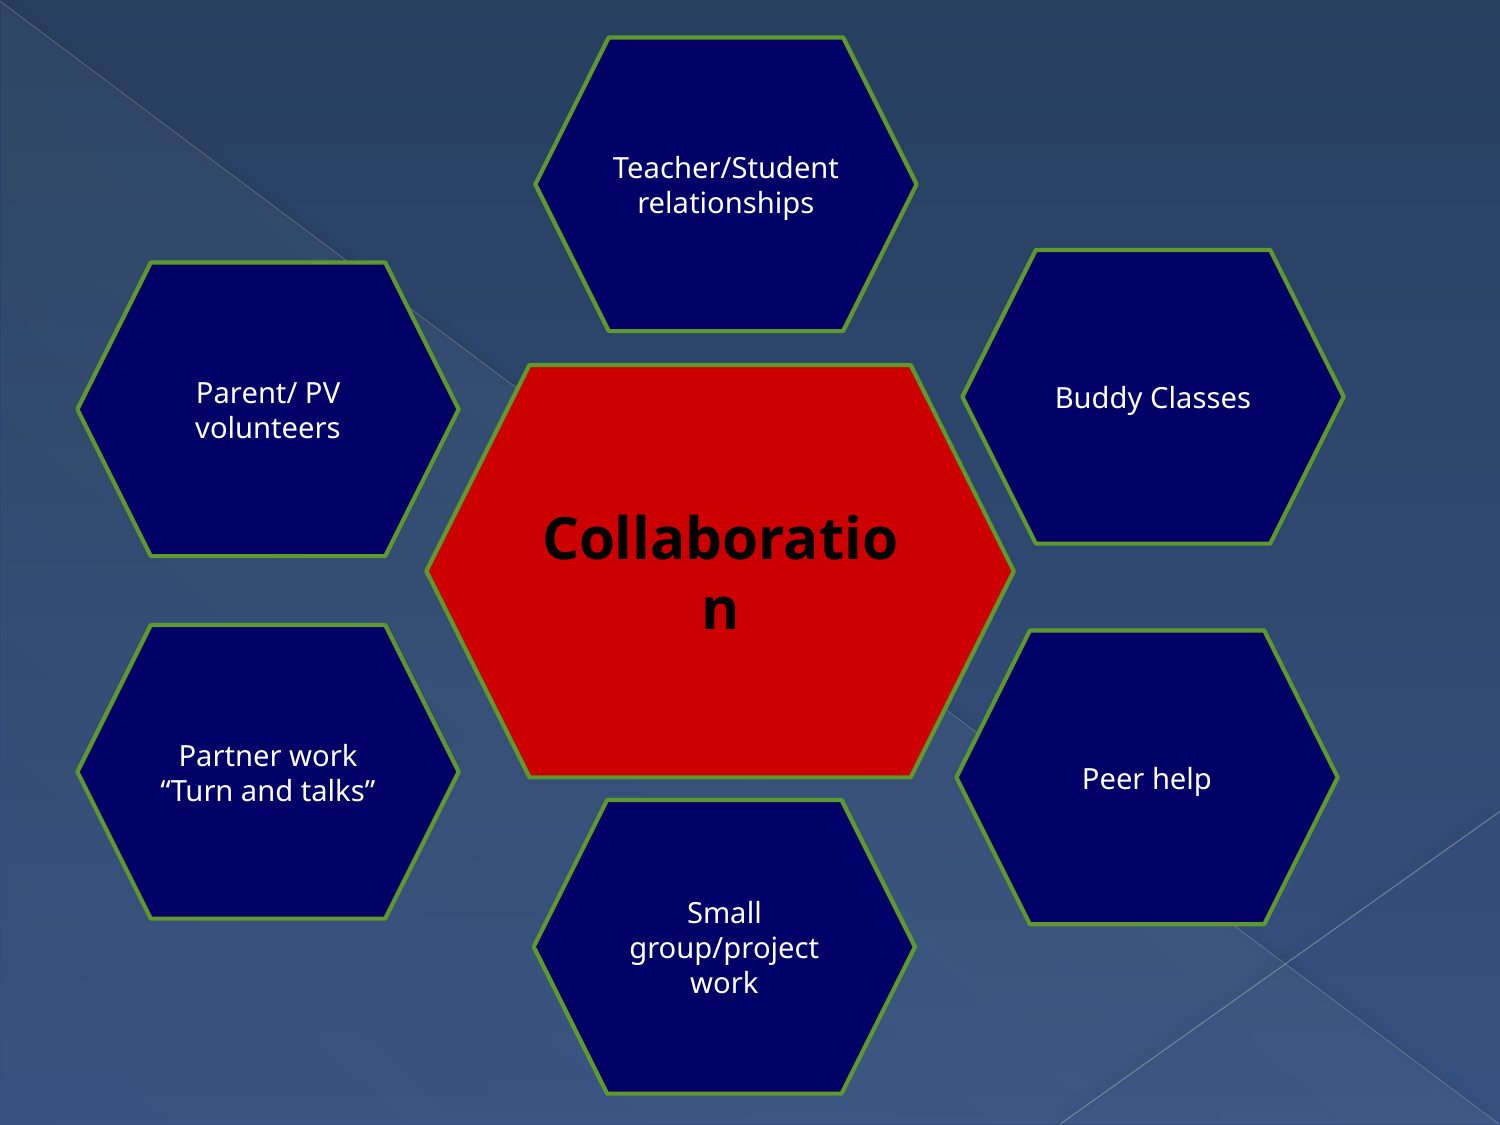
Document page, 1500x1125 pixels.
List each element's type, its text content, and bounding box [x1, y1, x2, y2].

text_box Partner work “Turn and talks” [75, 622, 461, 921]
text_box Parent/ PV volunteers [75, 260, 461, 559]
text_box Peer help [954, 628, 1340, 927]
text_box Buddy Classes [960, 247, 1346, 546]
text_box Small group/project work [531, 797, 917, 1096]
text_box Teacher/Student relationships [533, 35, 919, 334]
text_box Collaboration [424, 362, 1016, 780]
